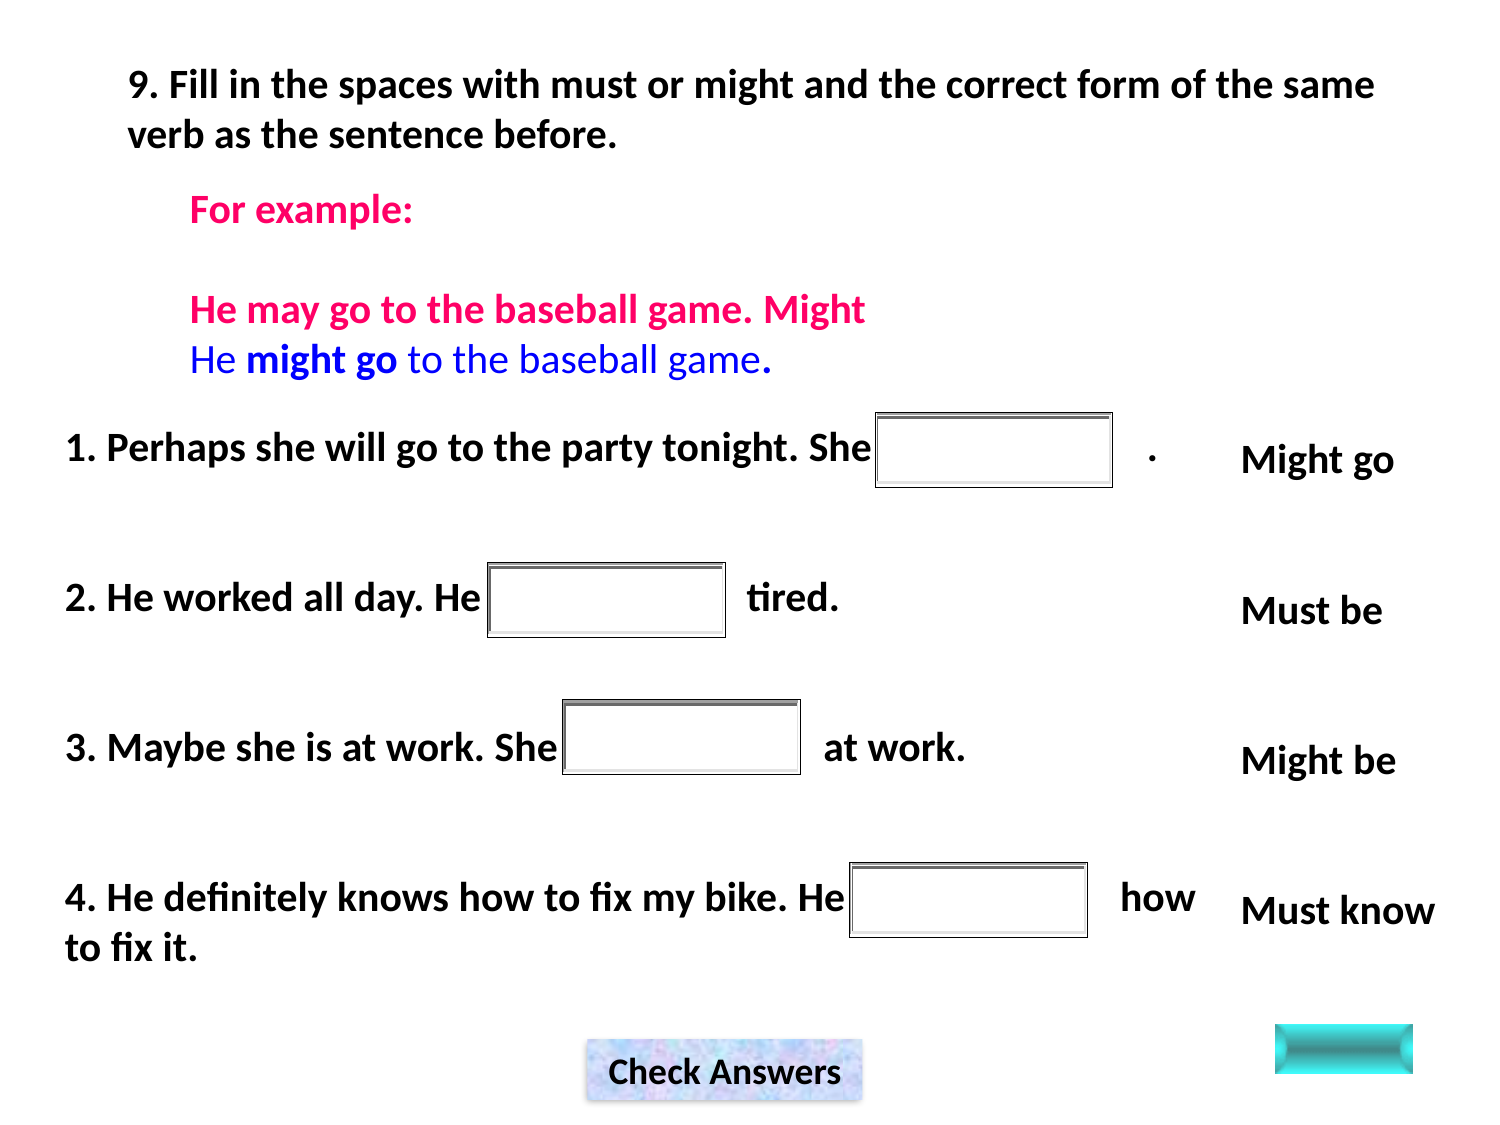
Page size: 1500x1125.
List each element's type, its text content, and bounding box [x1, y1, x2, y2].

text_box 1. Perhaps she will go to the party tonight. She . 2. He worked all day. He tired. 3. Maybe she is at work. She at work. 4. He definitely knows how to fix my bike. He how to fix it. [49, 412, 1238, 978]
text_box Might go Must be Might be Must know [1225, 424, 1461, 940]
text_box Check Answers [587, 1039, 863, 1100]
picture [1274, 1024, 1413, 1074]
text_box For example: He may go to the baseball game. Might He might go to the baseball game. [174, 174, 1125, 390]
text_box 9. Fill in the spaces with must or might and the correct form of the same verb as the sentence before. [112, 49, 1413, 165]
